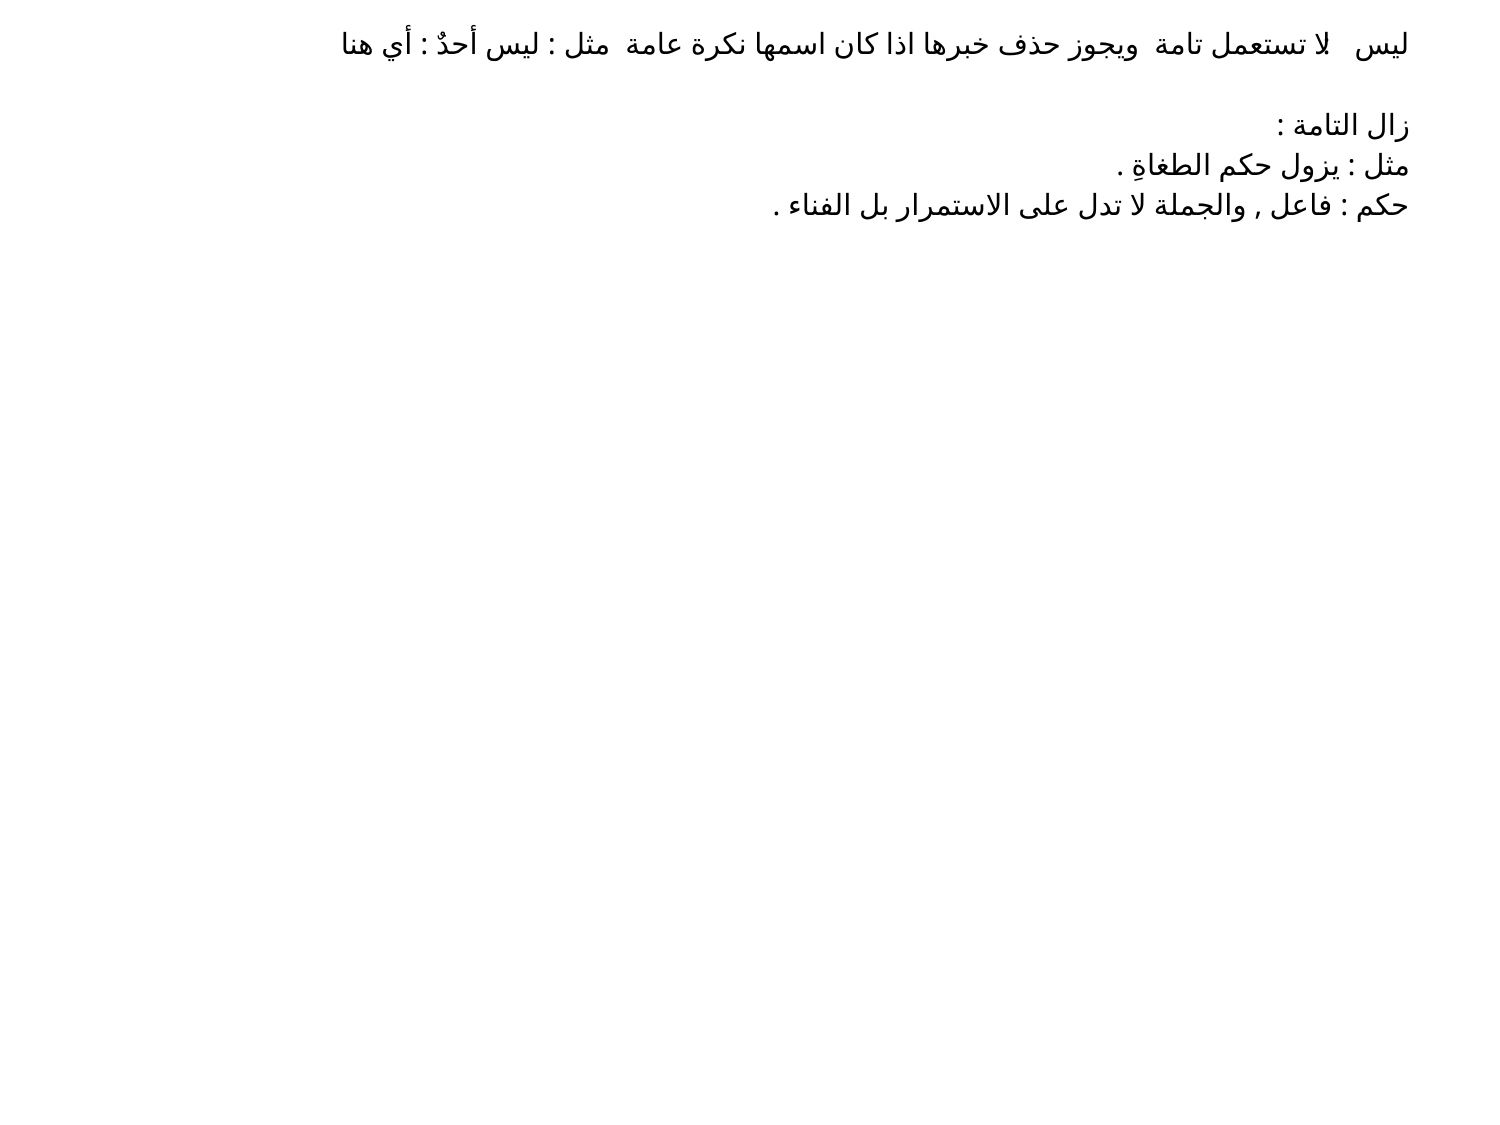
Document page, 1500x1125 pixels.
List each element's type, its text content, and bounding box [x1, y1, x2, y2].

text_box ليس : لا تستعمل تامة ويجوز حذف خبرها اذا كان اسمها نكرة عامة مثل : ليس أحدٌ : أي هنا زال التامة : مثل : يزول حكم الطغاةِ . حكم : فاعل , والجملة لا تدل على الاستمرار بل الفناء . [0, 13, 1500, 229]
